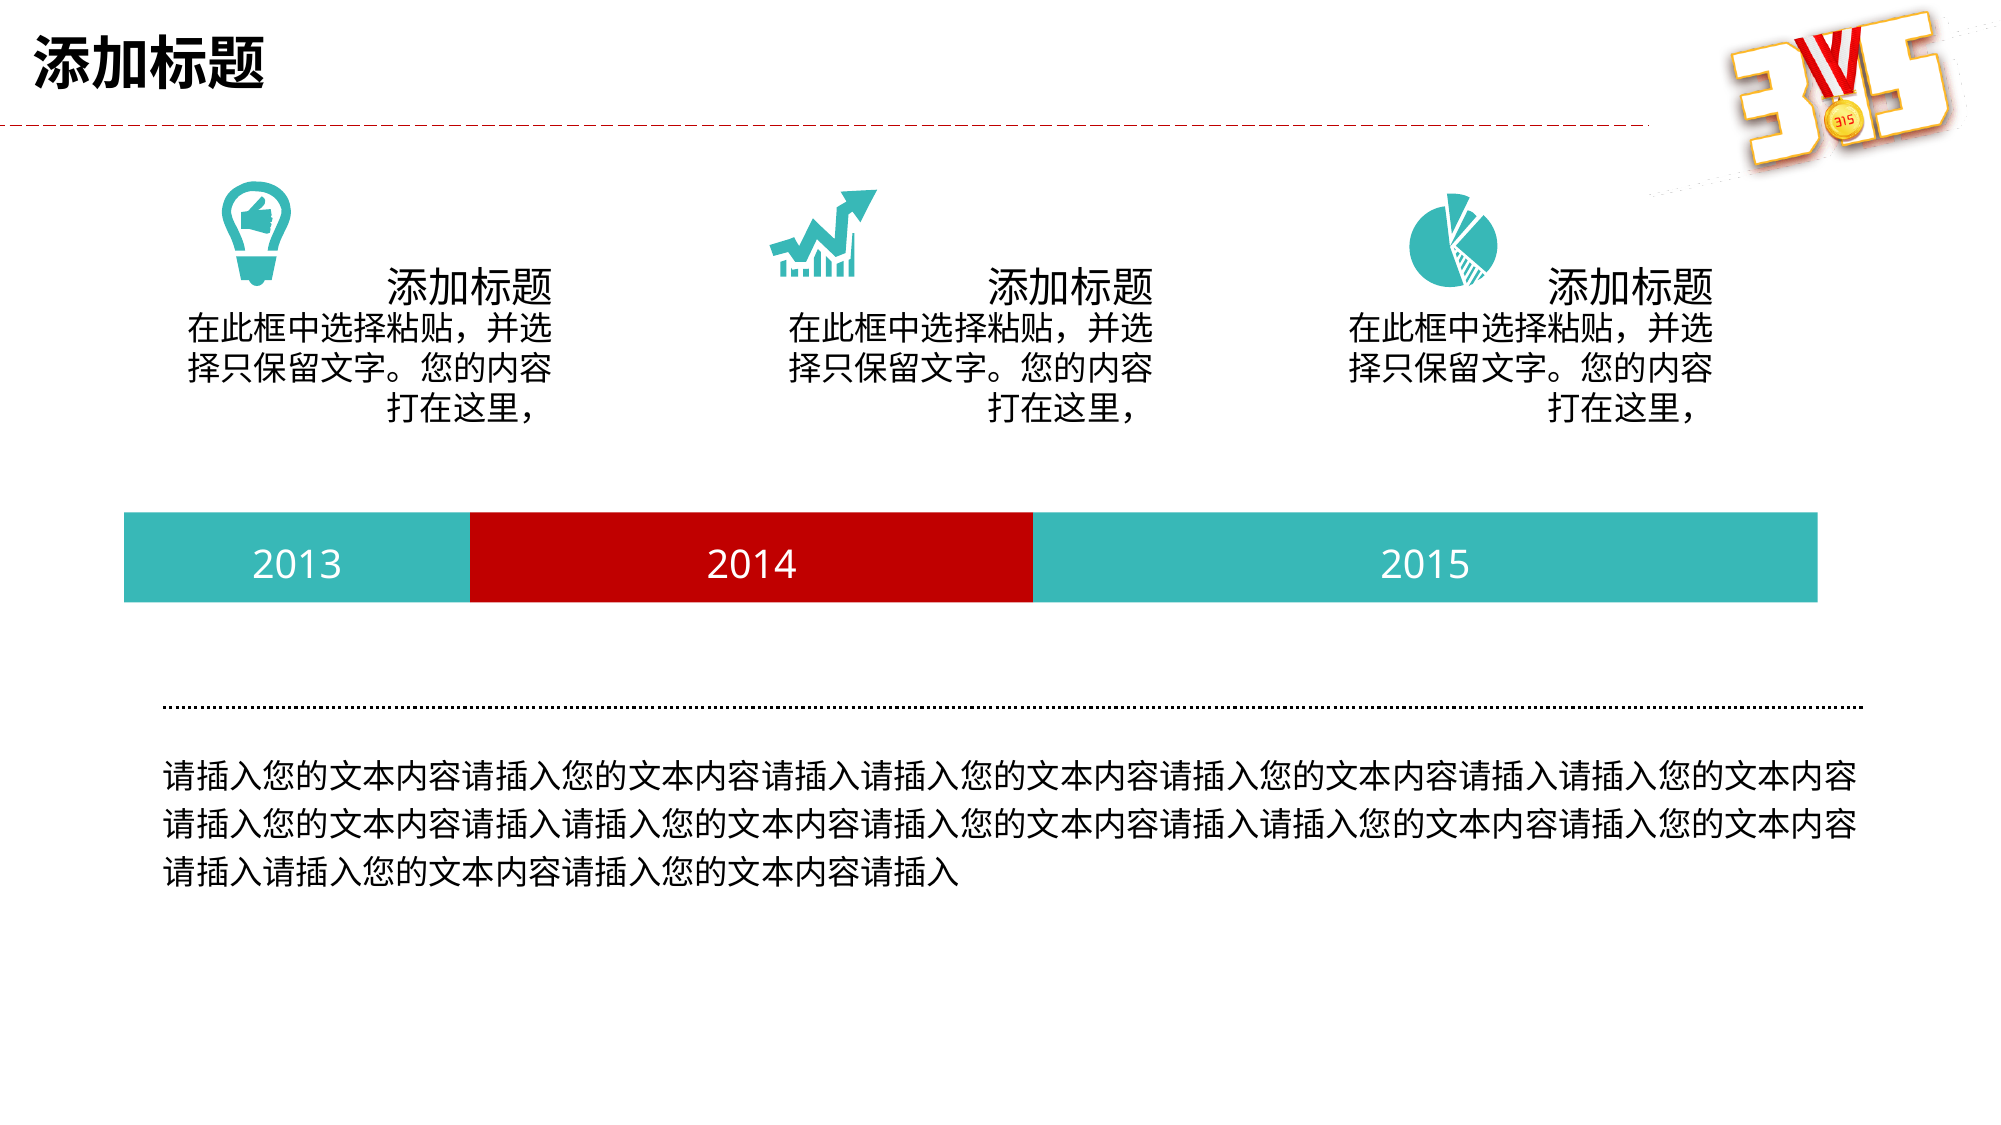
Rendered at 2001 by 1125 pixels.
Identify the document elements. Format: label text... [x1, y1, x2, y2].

text_box [803, 267, 809, 277]
text_box 添加标题 [1532, 253, 1730, 318]
text_box [1409, 206, 1477, 288]
text_box 在此框中选择粘贴，并选择只保留文字。您的内容打在这里， [770, 300, 1169, 435]
text_box [221, 181, 291, 251]
text_box [780, 259, 787, 277]
text_box [825, 255, 832, 277]
text_box 2013 [122, 510, 468, 605]
text_box 添加标题 [371, 253, 569, 318]
text_box [769, 189, 878, 262]
text_box [1446, 193, 1470, 234]
text_box [1455, 215, 1498, 273]
text_box [848, 233, 855, 277]
text_box 在此框中选择粘贴，并选择只保留文字。您的内容打在这里， [1330, 300, 1729, 435]
text_box 添加标题 [972, 253, 1170, 318]
text_box [813, 249, 821, 277]
text_box 请插入您的文本内容请插入您的文本内容请插入请插入您的文本内容请插入您的文本内容请插入请插入您的文本内容请插入您的文本内容请插入请插入您的文本内容请插入您的文本内容请插入请插入您的文本内容请插入您的文本内容请插入请插入您的文本内容请插入您的文本内容请插入 [162, 747, 1861, 927]
text_box 2014 [468, 510, 1031, 605]
text_box [791, 267, 799, 277]
text_box [1468, 269, 1485, 287]
text_box 2015 [1031, 510, 1820, 605]
picture [1649, 0, 2001, 197]
text_box 在此框中选择粘贴，并选择只保留文字。您的内容打在这里， [169, 300, 568, 435]
text_box [836, 260, 844, 277]
text_box [236, 256, 277, 287]
